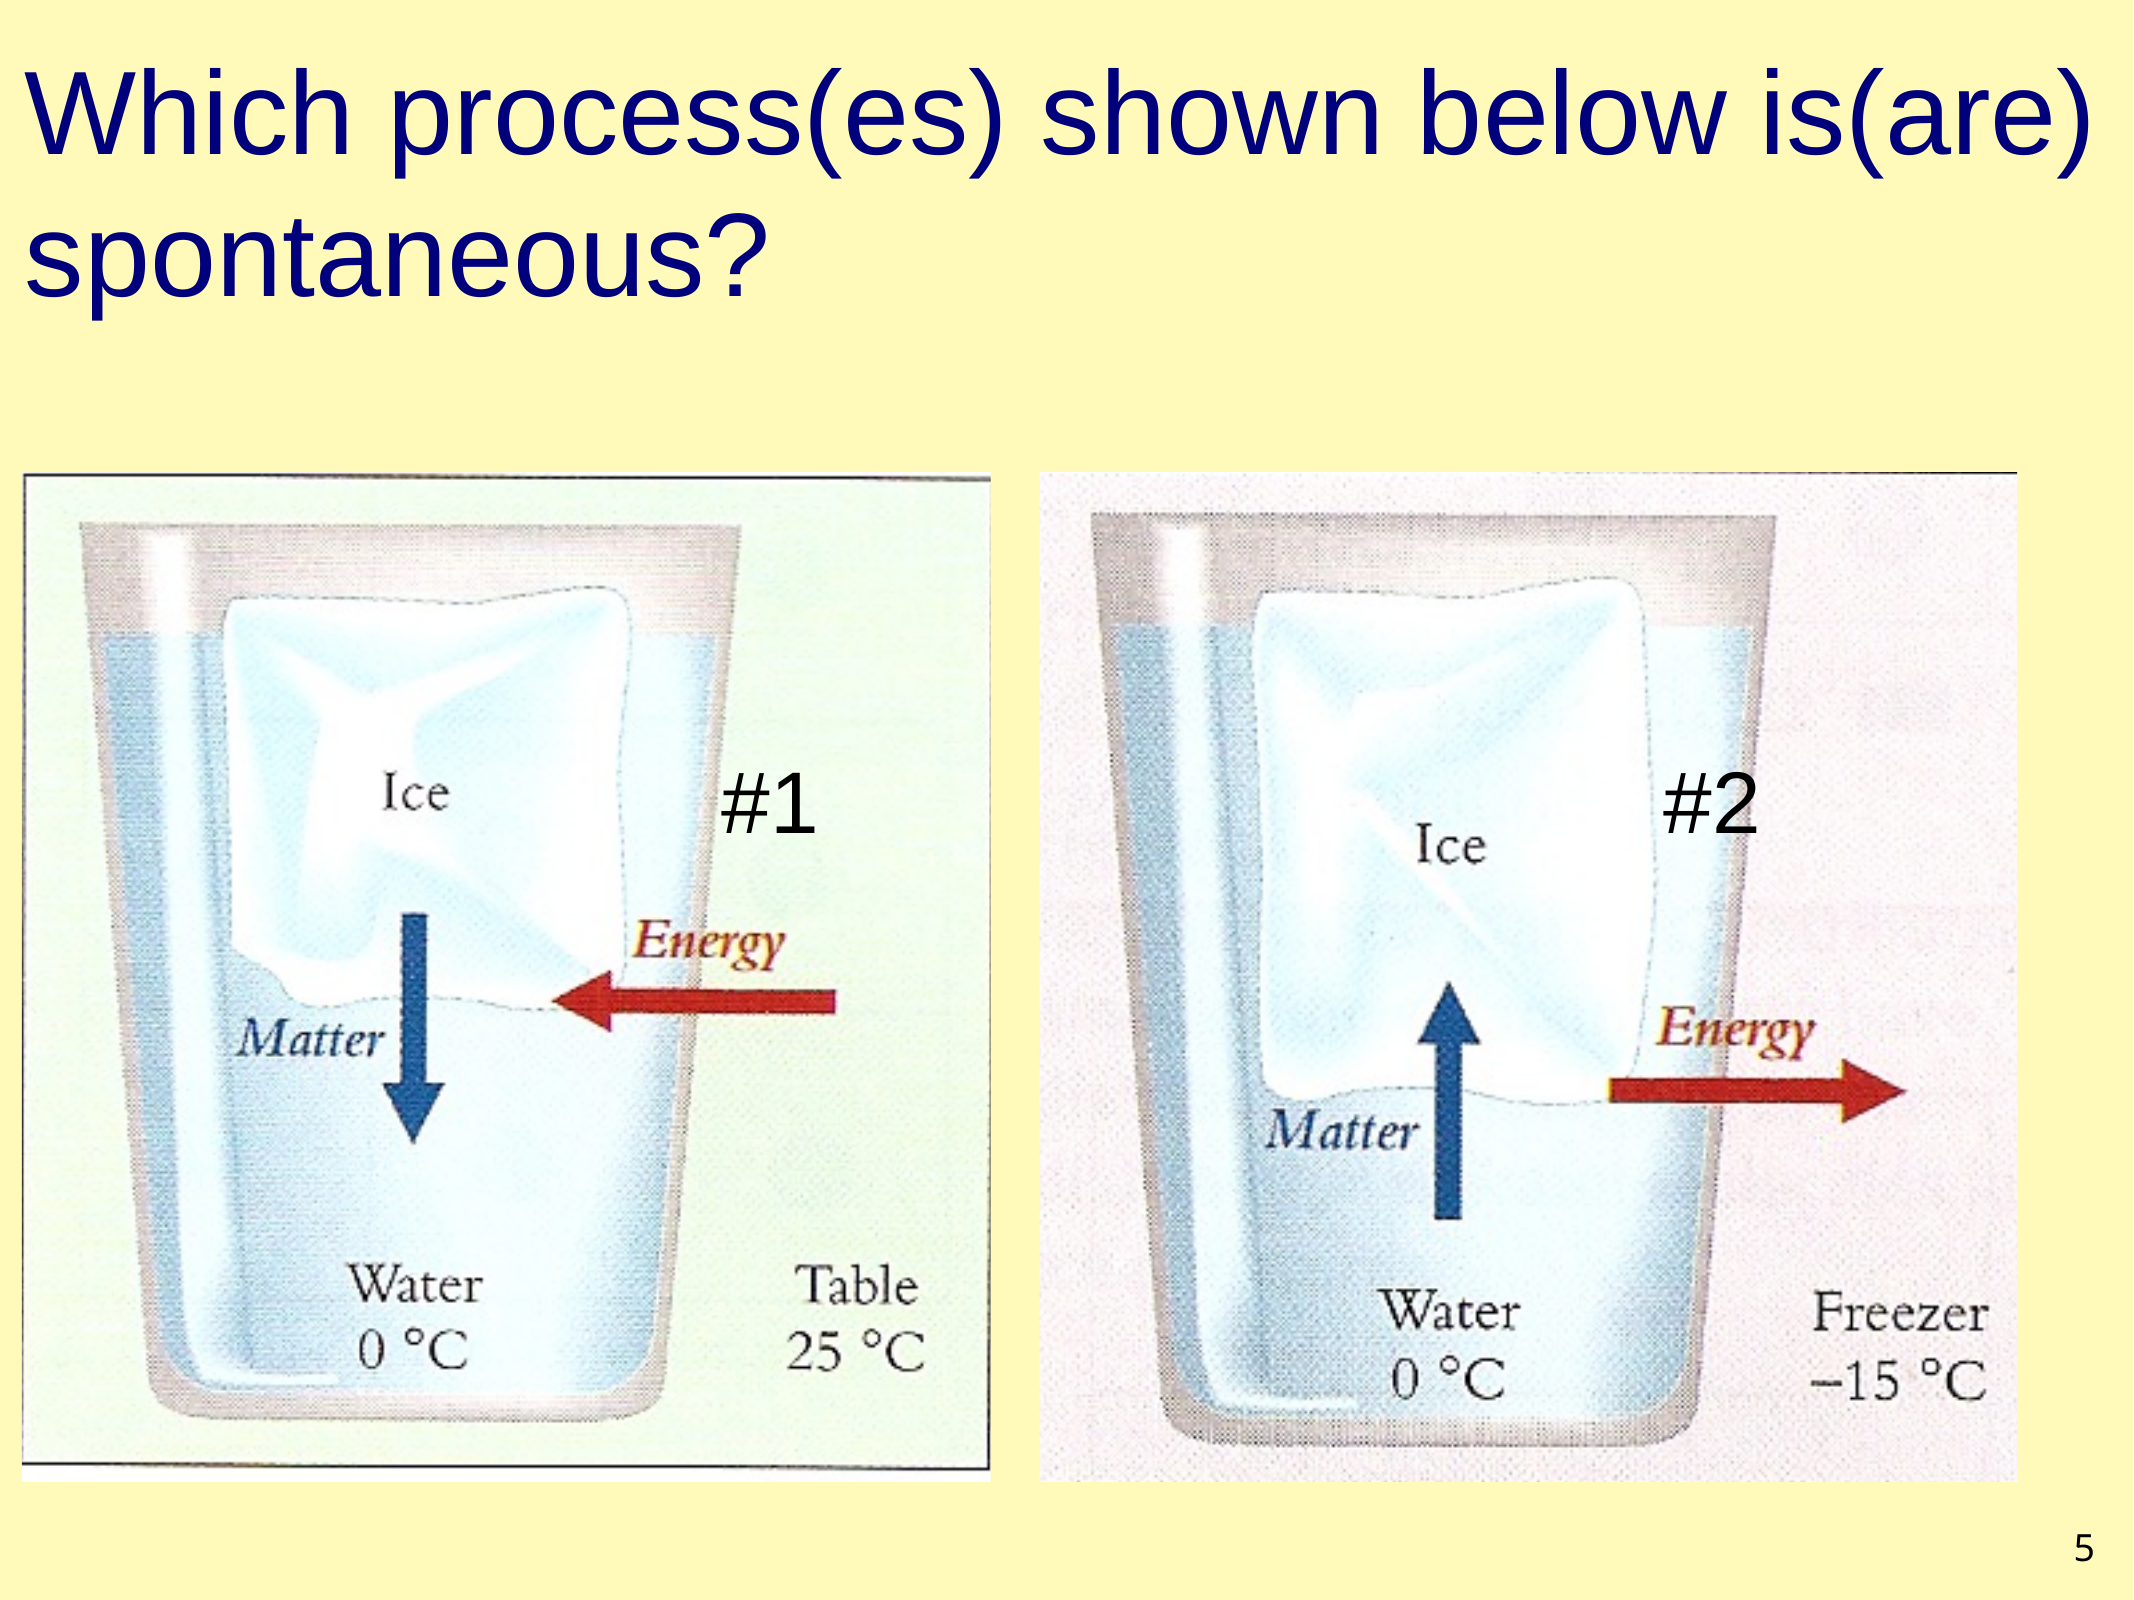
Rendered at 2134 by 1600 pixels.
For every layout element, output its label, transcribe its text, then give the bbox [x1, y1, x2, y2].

slide_number 5 [2055, 1516, 2113, 1578]
title Which process(es) shown below is(are) spontaneous? [24, 34, 2107, 405]
picture [1039, 472, 2018, 1482]
picture [21, 472, 991, 1482]
